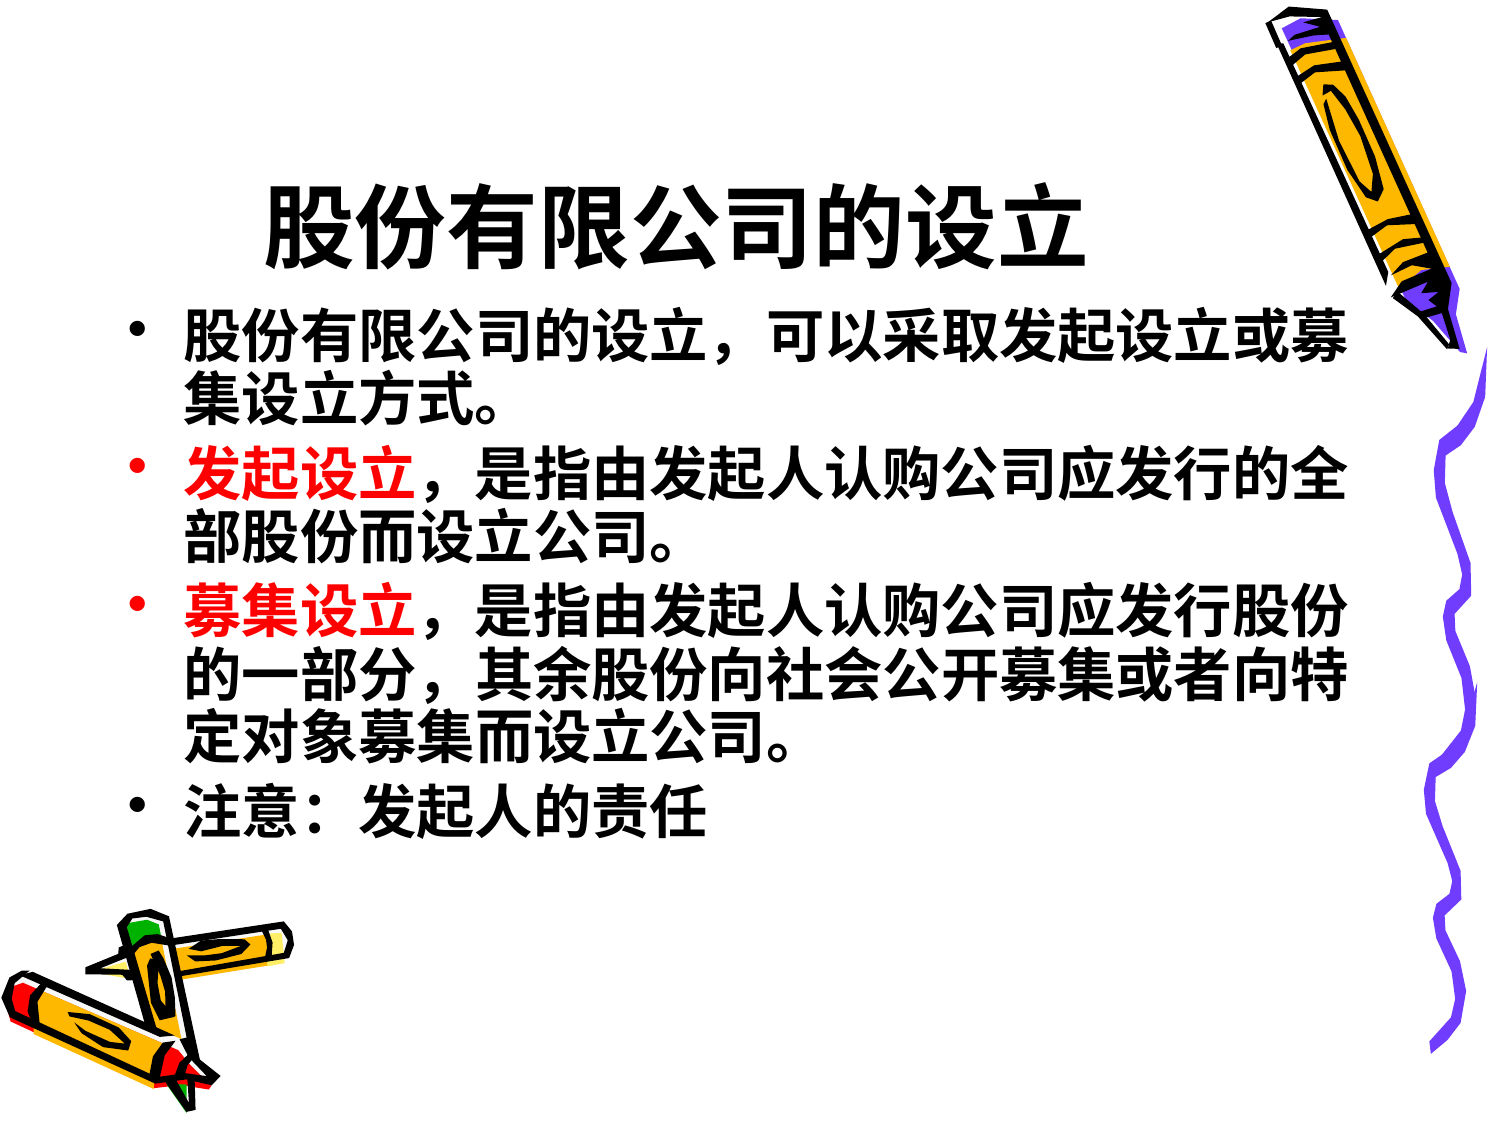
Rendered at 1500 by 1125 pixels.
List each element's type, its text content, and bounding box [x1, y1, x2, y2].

title 股份有限公司的设立 [112, 24, 1240, 288]
list 股份有限公司的设立，可以采取发起设立或募集设立方式。 发起设立，是指由发起人认购公司应发行的全部股份而设立公司。 募集设立，是指由发起人认购公司应发行股份的一部分，其余股份向社会公开募集或者向特定对象募集而设立公司。 注意：发起人的责任 [112, 299, 1376, 901]
